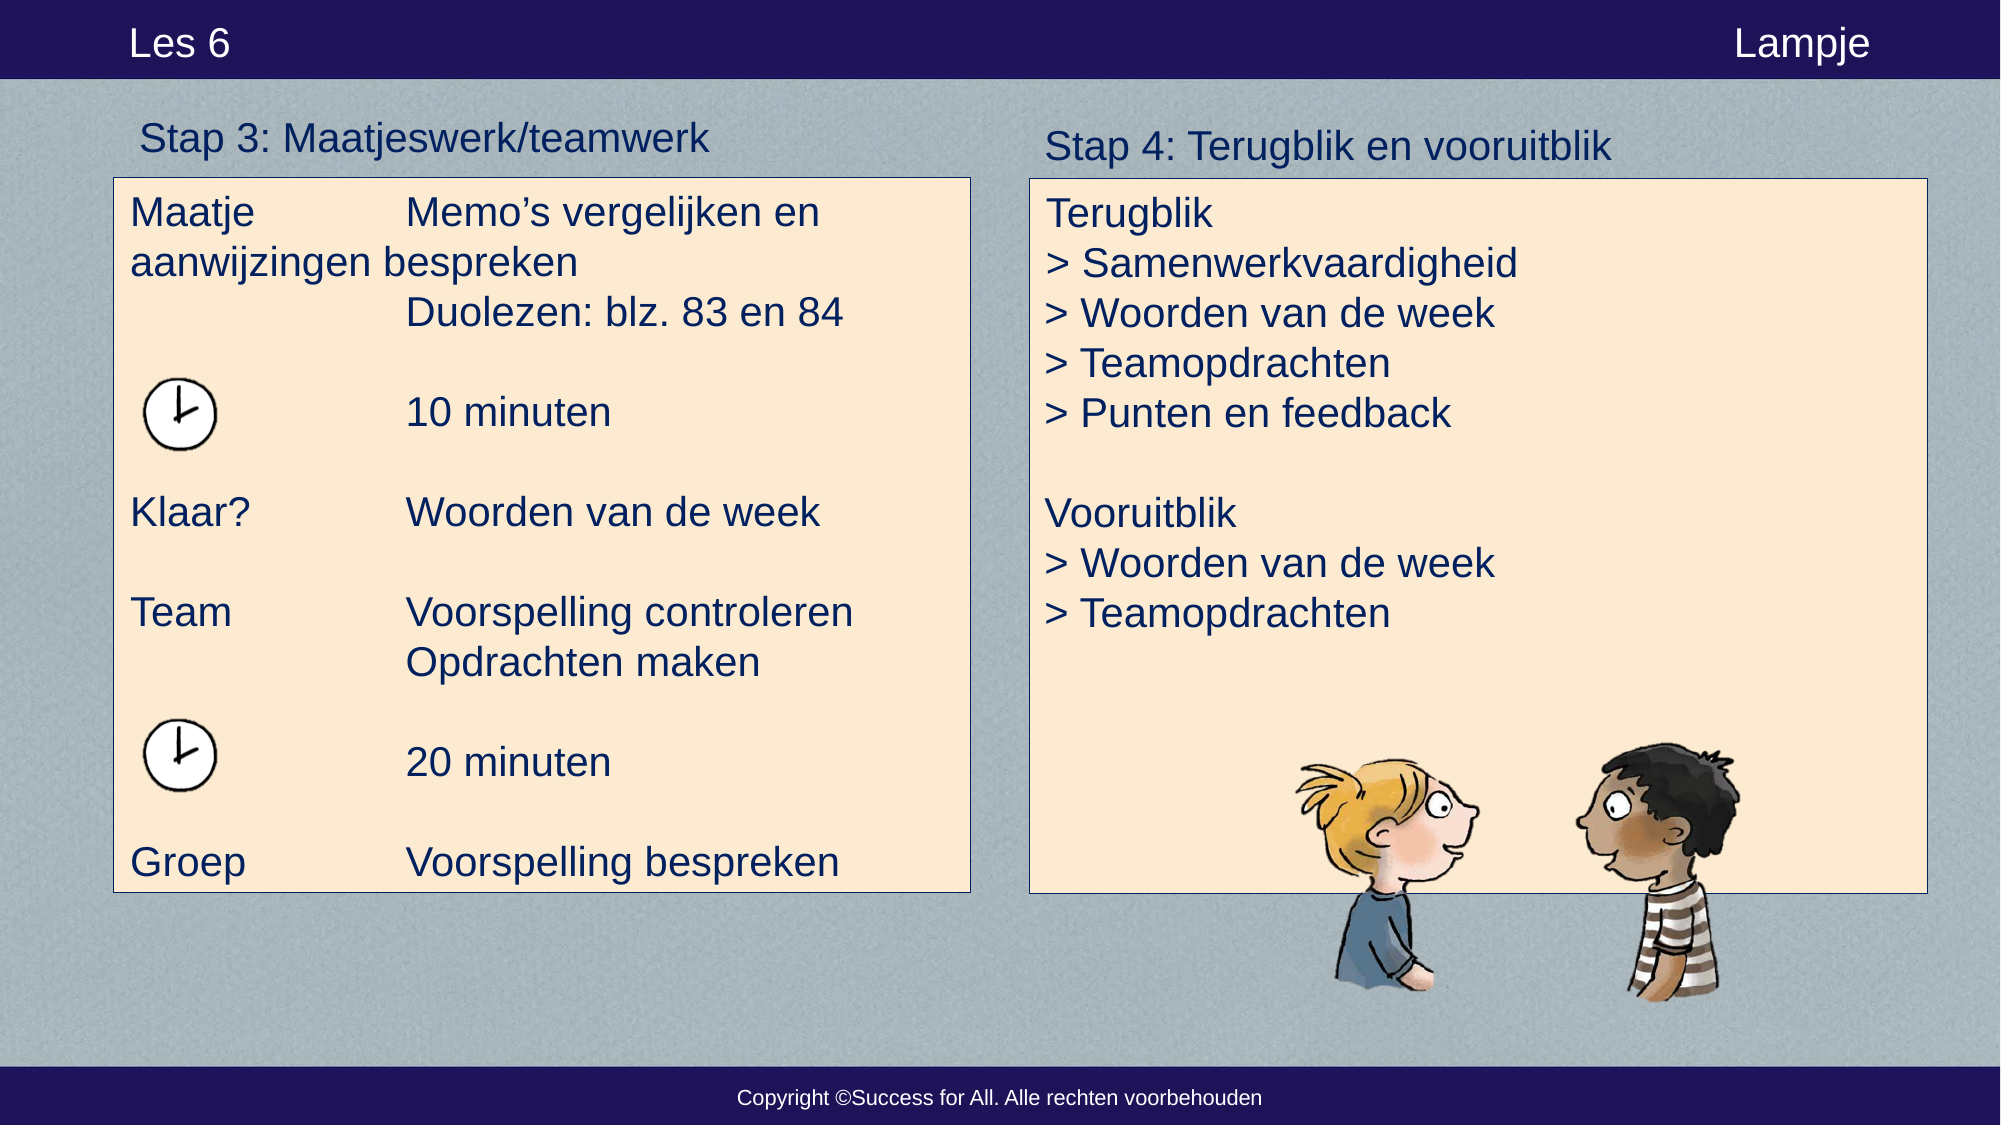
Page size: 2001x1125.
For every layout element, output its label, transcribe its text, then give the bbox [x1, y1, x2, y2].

text_box Terugblik > Samenwerkvaardigheid > Woorden van de week > Teamopdrachten > Punten en feedback Vooruitblik > Woorden van de week > Teamopdrachten [1029, 178, 1928, 894]
text_box Copyright ©Success for All. Alle rechten voorbehouden [0, 1076, 2000, 1125]
text_box Stap 3: Maatjeswerk/teamwerk [124, 103, 917, 169]
text_box Les 6 [114, 8, 354, 73]
picture [0, 0, 2001, 1125]
text_box Lampje [999, 8, 1886, 73]
text_box Maatje Memo’s vergelijken en aanwijzingen bespreken Duolezen: blz. 83 en 84 10 minuten Klaar? Woorden van de week Team Voorspelling controleren Opdrachten maken 20 minuten Groep Voorspelling bespreken [113, 177, 971, 893]
text_box Stap 4: Terugblik en vooruitblik [1029, 111, 1822, 177]
